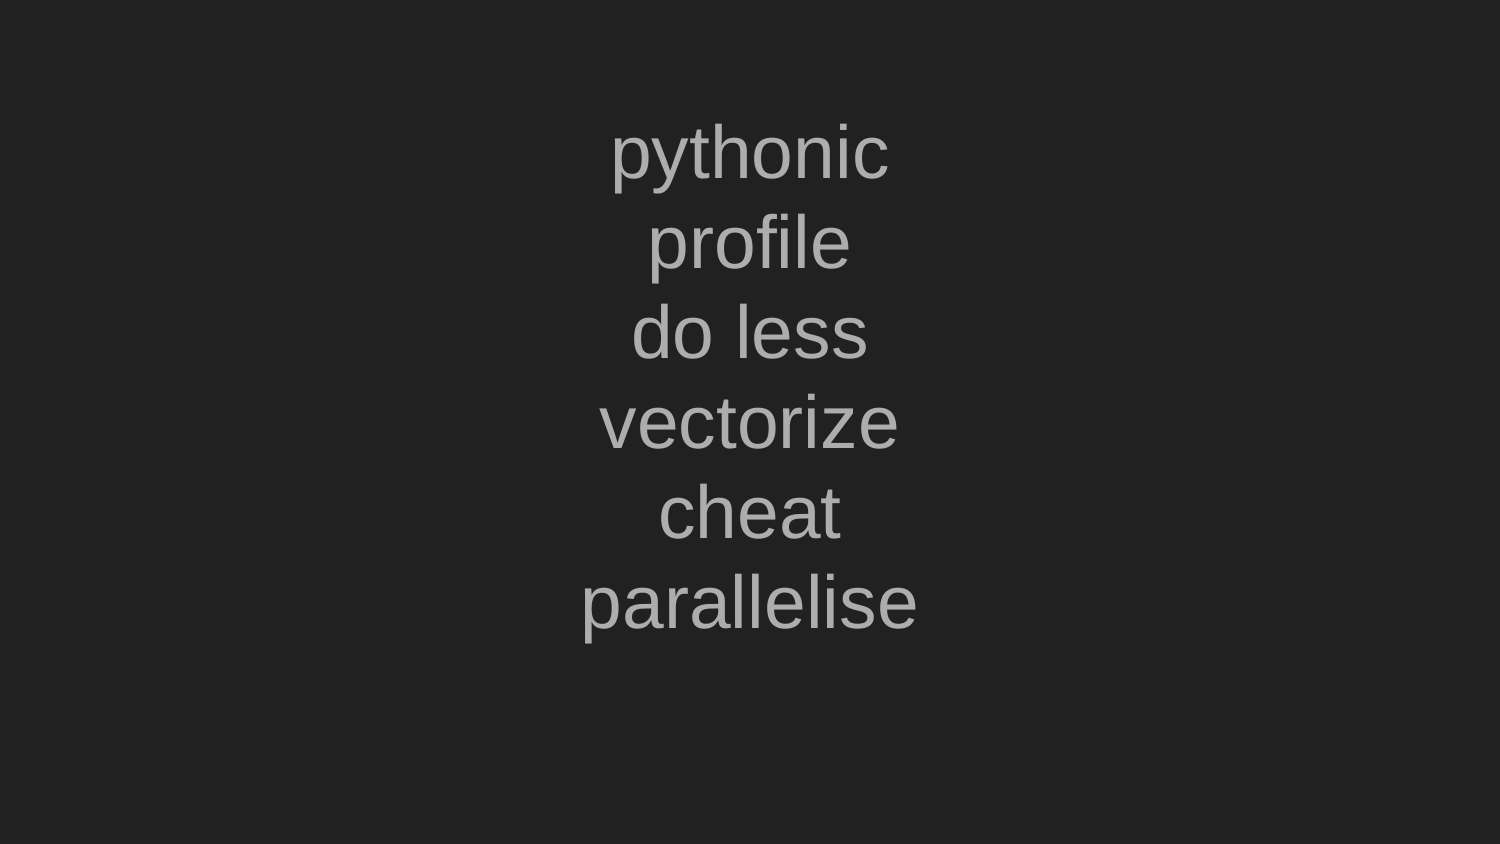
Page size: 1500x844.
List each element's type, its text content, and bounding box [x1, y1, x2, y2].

list pythonic profile do less vectorize cheat parallelise [51, 89, 1449, 650]
